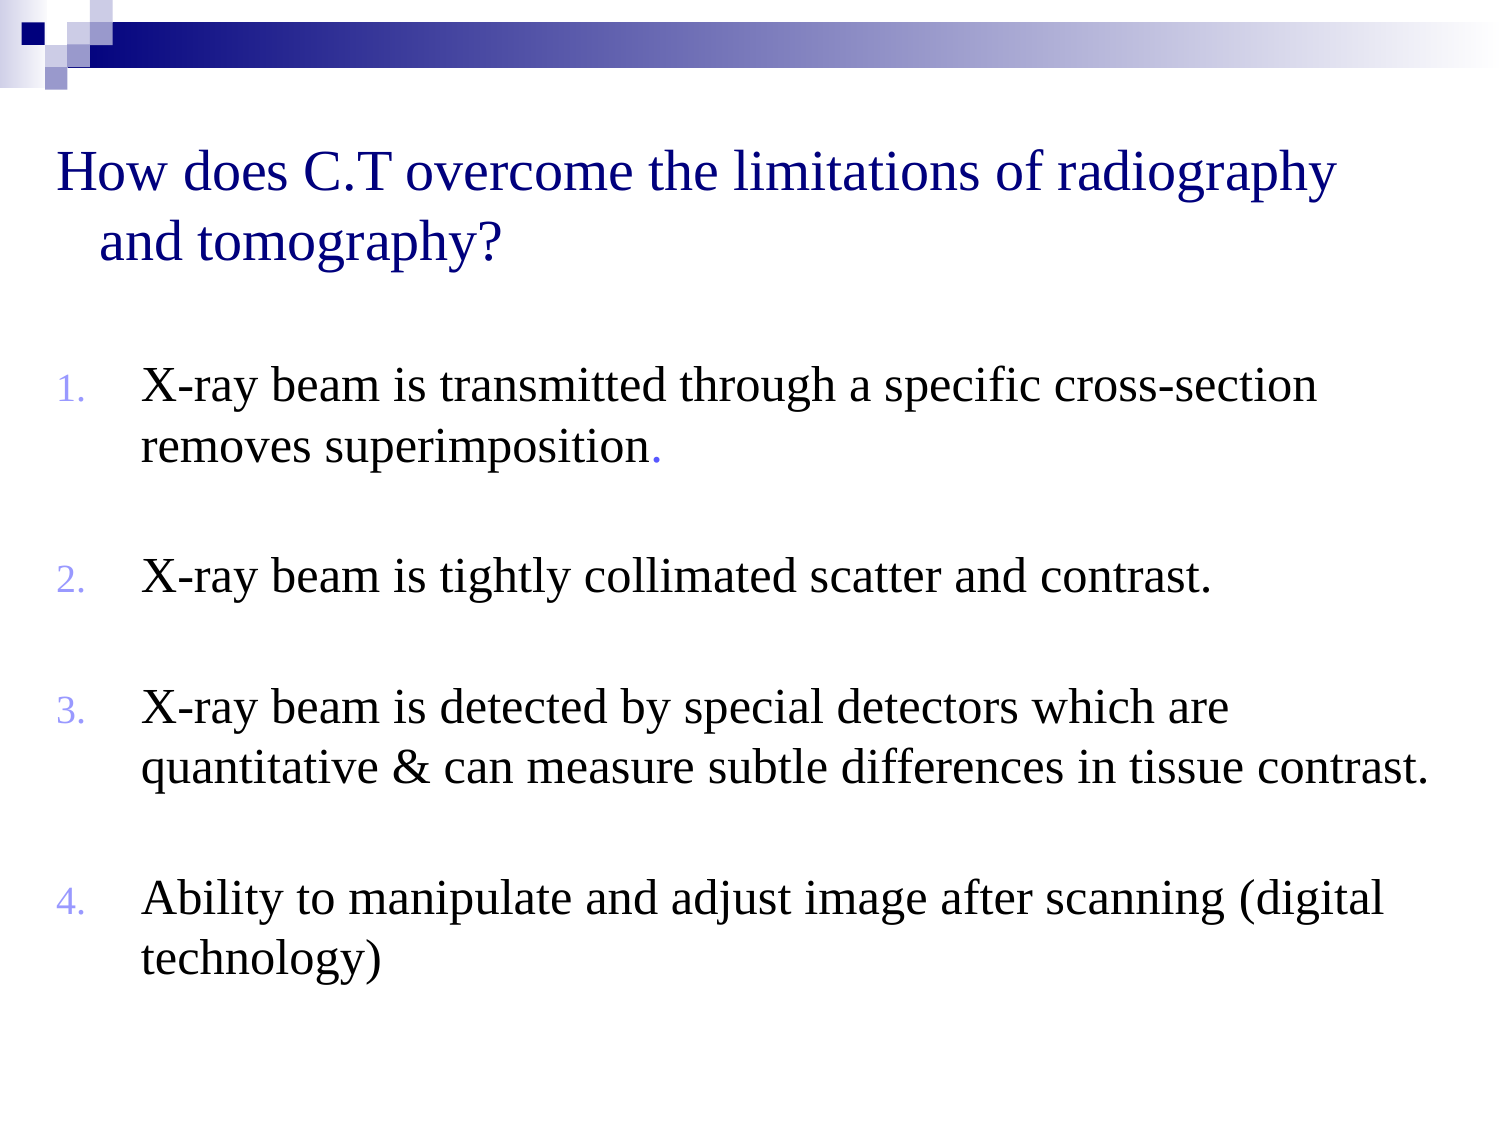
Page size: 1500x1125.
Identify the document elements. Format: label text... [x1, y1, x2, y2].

text_box How does C.T overcome the limitations of radiography and tomography? X-ray beam is transmitted through a specific cross-section removes superimposition. X-ray beam is tightly collimated scatter and contrast. X-ray beam is detected by special detectors which are quantitative & can measure subtle differences in tissue contrast. Ability to manipulate and adjust image after scanning (digital technology) [41, 125, 1449, 1012]
